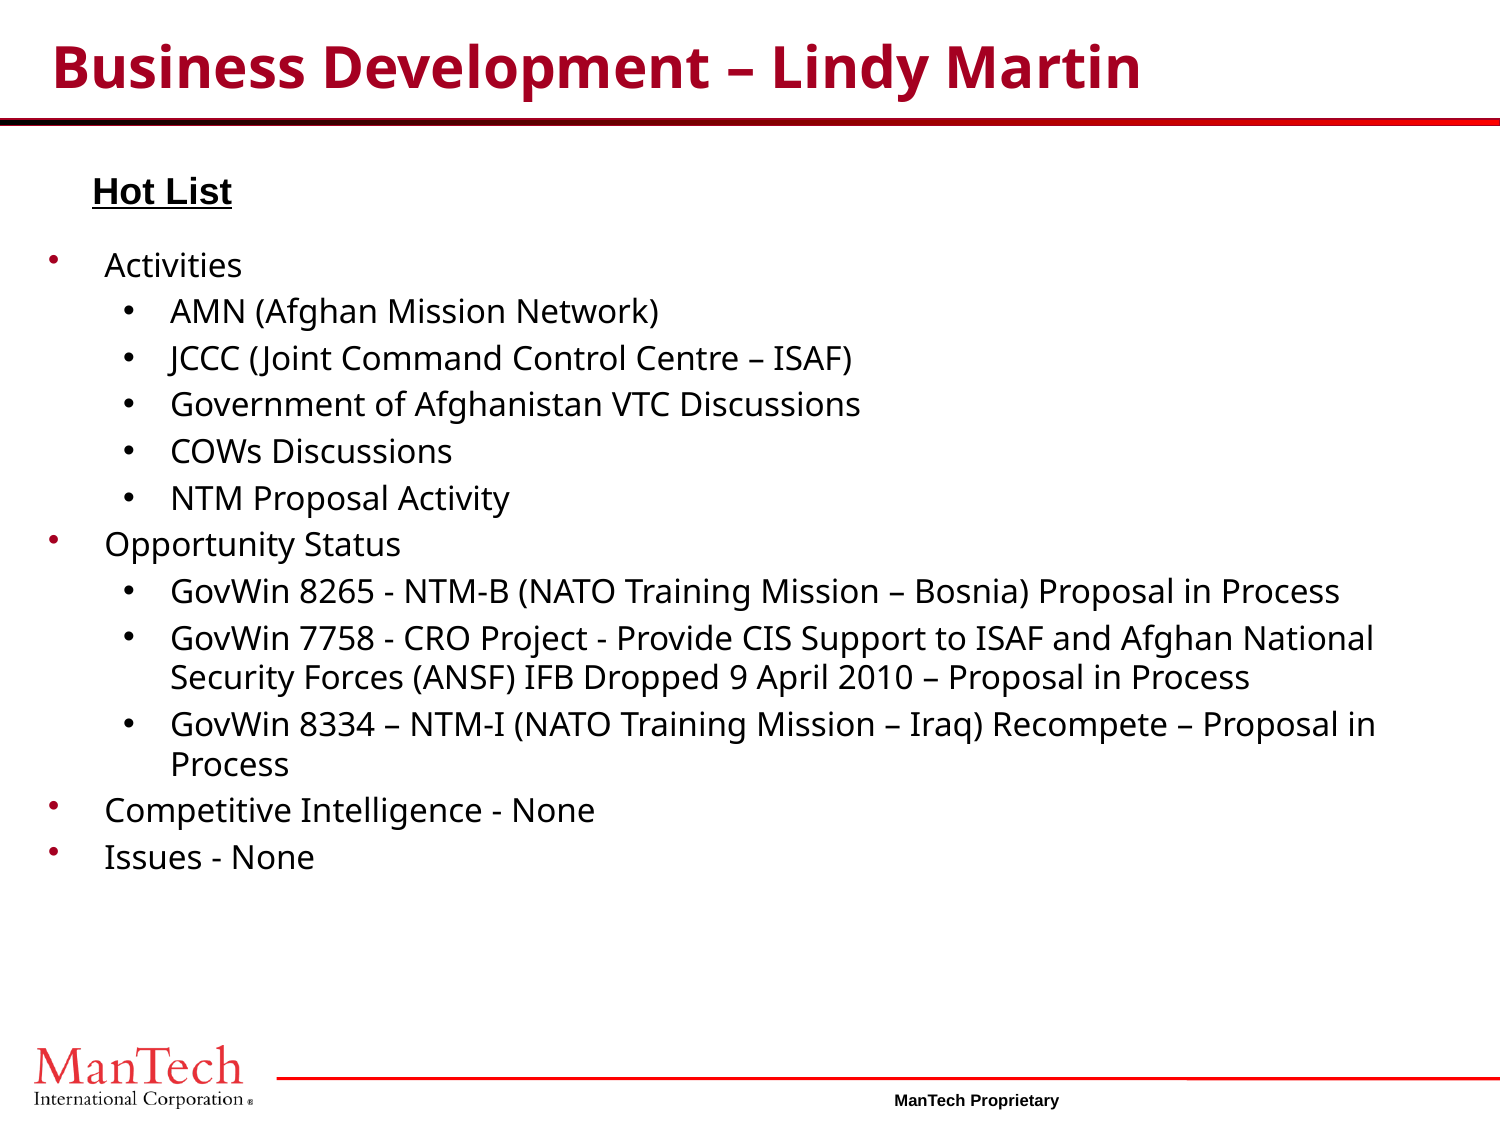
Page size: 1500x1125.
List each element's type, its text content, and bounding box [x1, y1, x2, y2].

text_box Hot List [77, 159, 733, 220]
list Activities AMN (Afghan Mission Network) JCCC (Joint Command Control Centre – ISAF) Government of Afghanistan VTC Discussions COWs Discussions NTM Proposal Activity Opportunity Status GovWin 8265 - NTM-B (NATO Training Mission – Bosnia) Proposal in Process GovWin 7758 - CRO Project - Provide CIS Support to ISAF and Afghan National Security Forces (ANSF) IFB Dropped 9 April 2010 – Proposal in Process GovWin 8334 – NTM-I (NATO Training Mission – Iraq) Recompete – Proposal in Process Competitive Intelligence - None Issues - None [32, 236, 1500, 1006]
title Business Development – Lindy Martin [36, 0, 1387, 131]
picture [34, 1045, 253, 1109]
